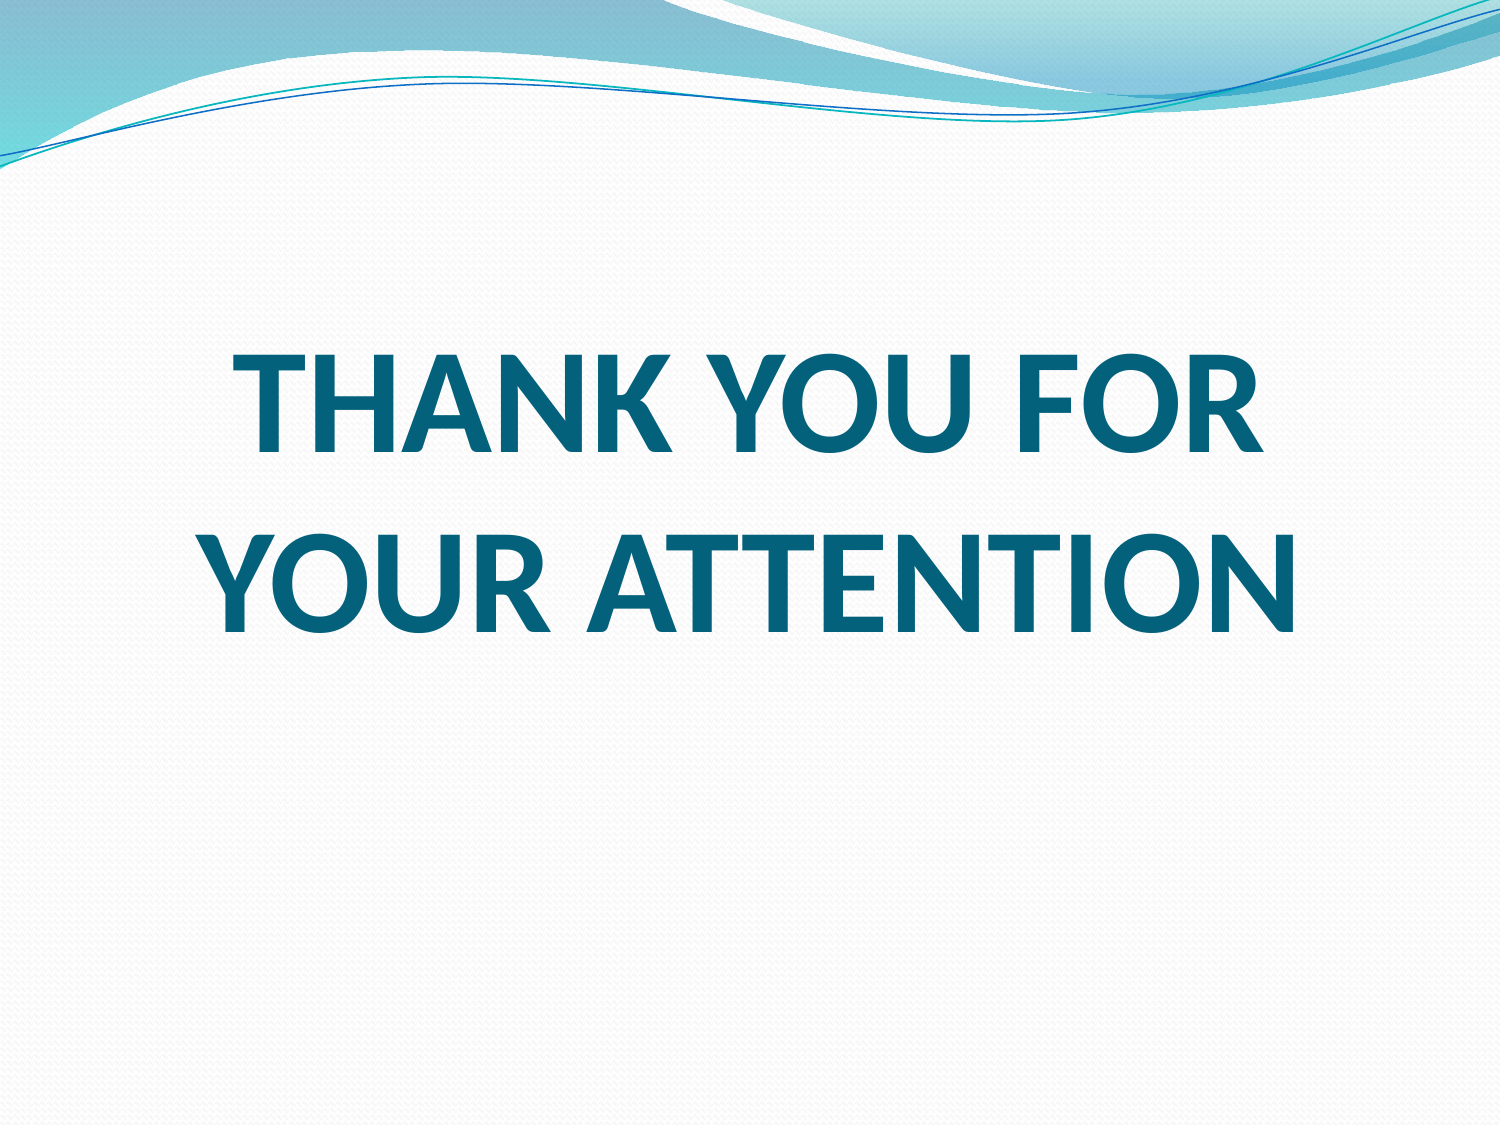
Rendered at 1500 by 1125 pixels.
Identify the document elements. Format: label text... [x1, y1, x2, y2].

title THANK YOU FOR YOUR ATTENTION [75, 115, 1425, 663]
